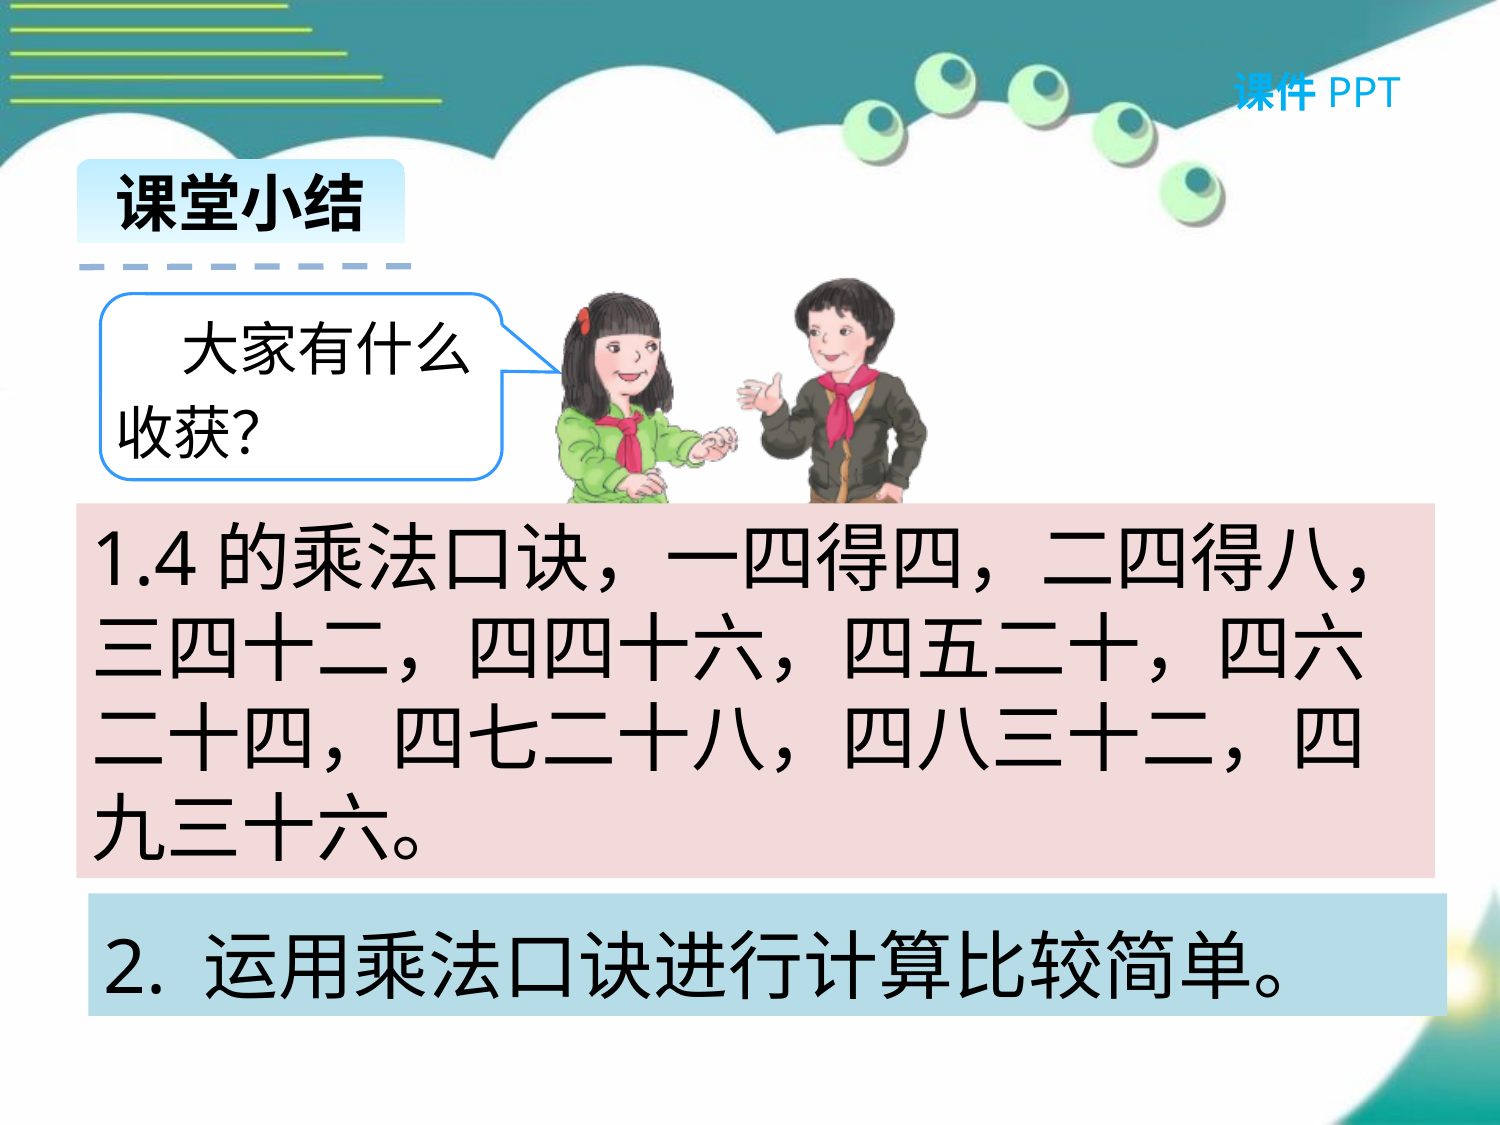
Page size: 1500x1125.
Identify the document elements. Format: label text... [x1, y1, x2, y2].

text_box 1.4的乘法口诀，一四得四，二四得八，三四十二，四四十六，四五二十，四六二十四，四七二十八，四八三十二，四九三十六。 [76, 503, 1436, 879]
picture [0, 0, 1500, 1125]
text_box 课件PPT [1218, 58, 1418, 124]
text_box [537, 255, 940, 563]
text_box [100, 290, 514, 480]
text_box 课堂小结 [76, 158, 405, 244]
text_box 2. 运用乘法口诀进行计算比较简单。 [88, 893, 1448, 1016]
